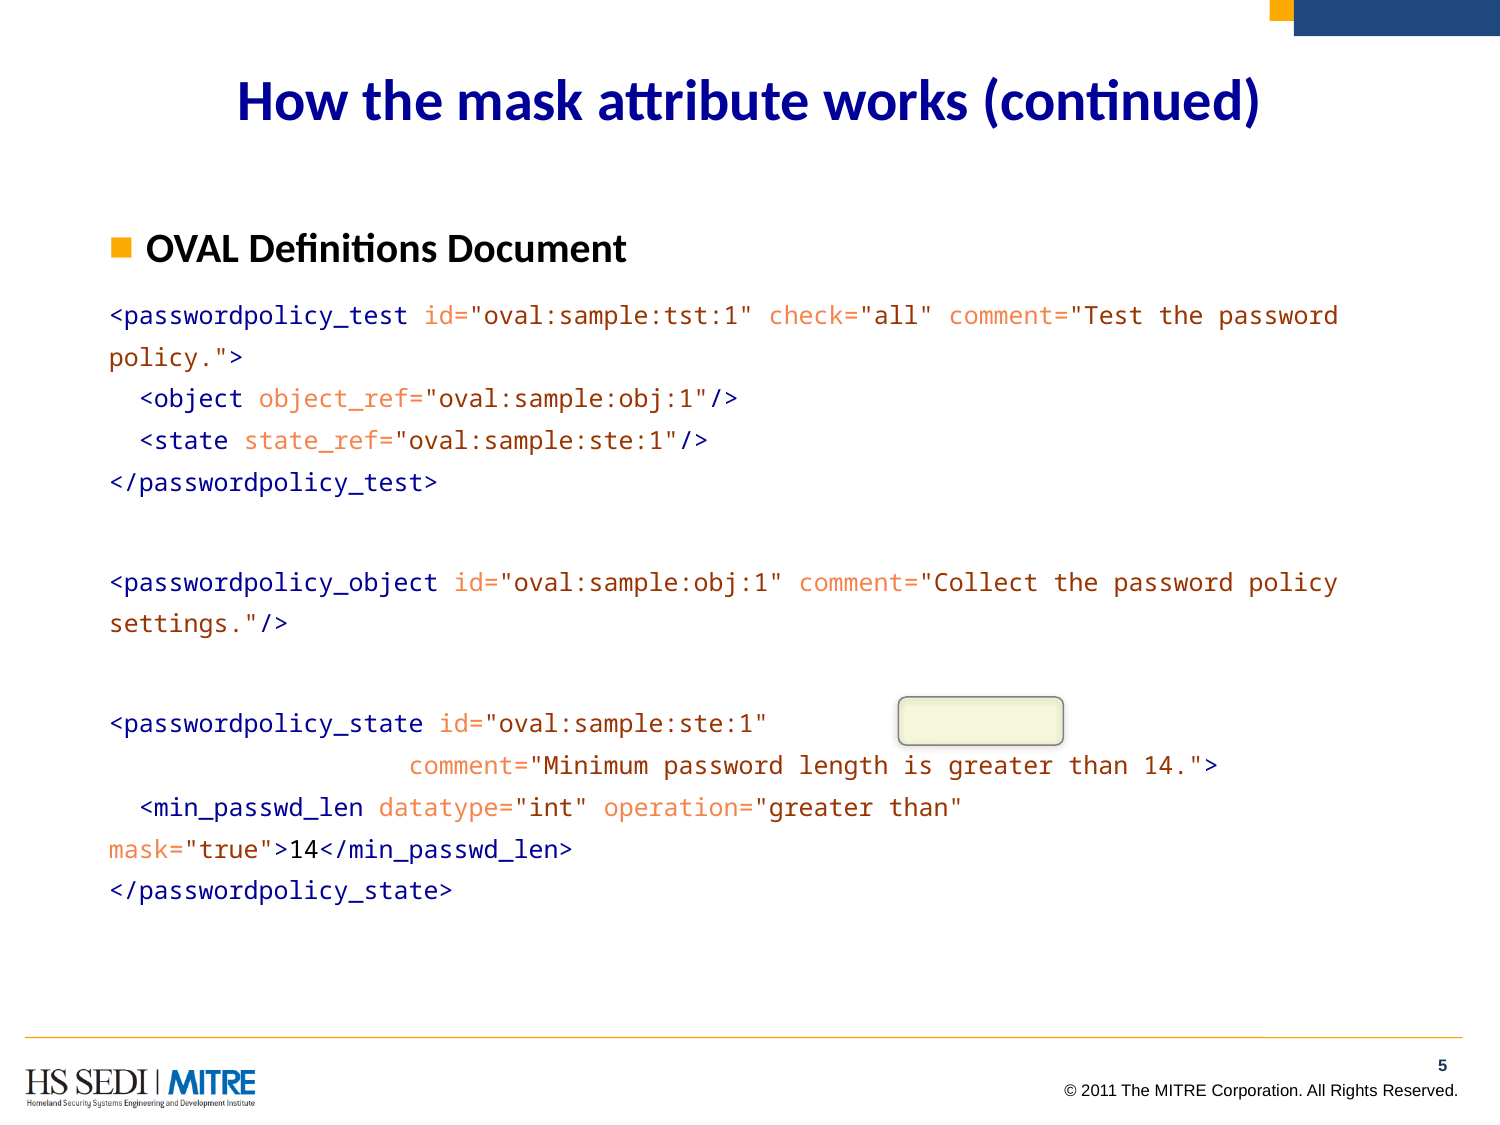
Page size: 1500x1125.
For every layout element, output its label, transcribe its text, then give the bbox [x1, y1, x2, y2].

slide_number 4 [1374, 1049, 1463, 1076]
text_box [897, 696, 1065, 746]
list OVAL Definitions Document <passwordpolicy_test id="oval:sample:tst:1" check="all" comment="Test the password policy."> <object object_ref="oval:sample:obj:1"/> <state state_ref="oval:sample:ste:1"/> </passwordpolicy_test> <passwordpolicy_object id="oval:sample:obj:1" comment="Collect the password policy settings."/> <passwordpolicy_state id="oval:sample:ste:1" comment="Minimum password length is greater than 14."> <min_passwd_len datatype="int" operation="greater than" mask="true">14</min_passwd_len> </passwordpolicy_state> [93, 221, 1455, 1004]
picture [20, 1058, 271, 1122]
title How the mask attribute works (continued) [43, 62, 1457, 151]
